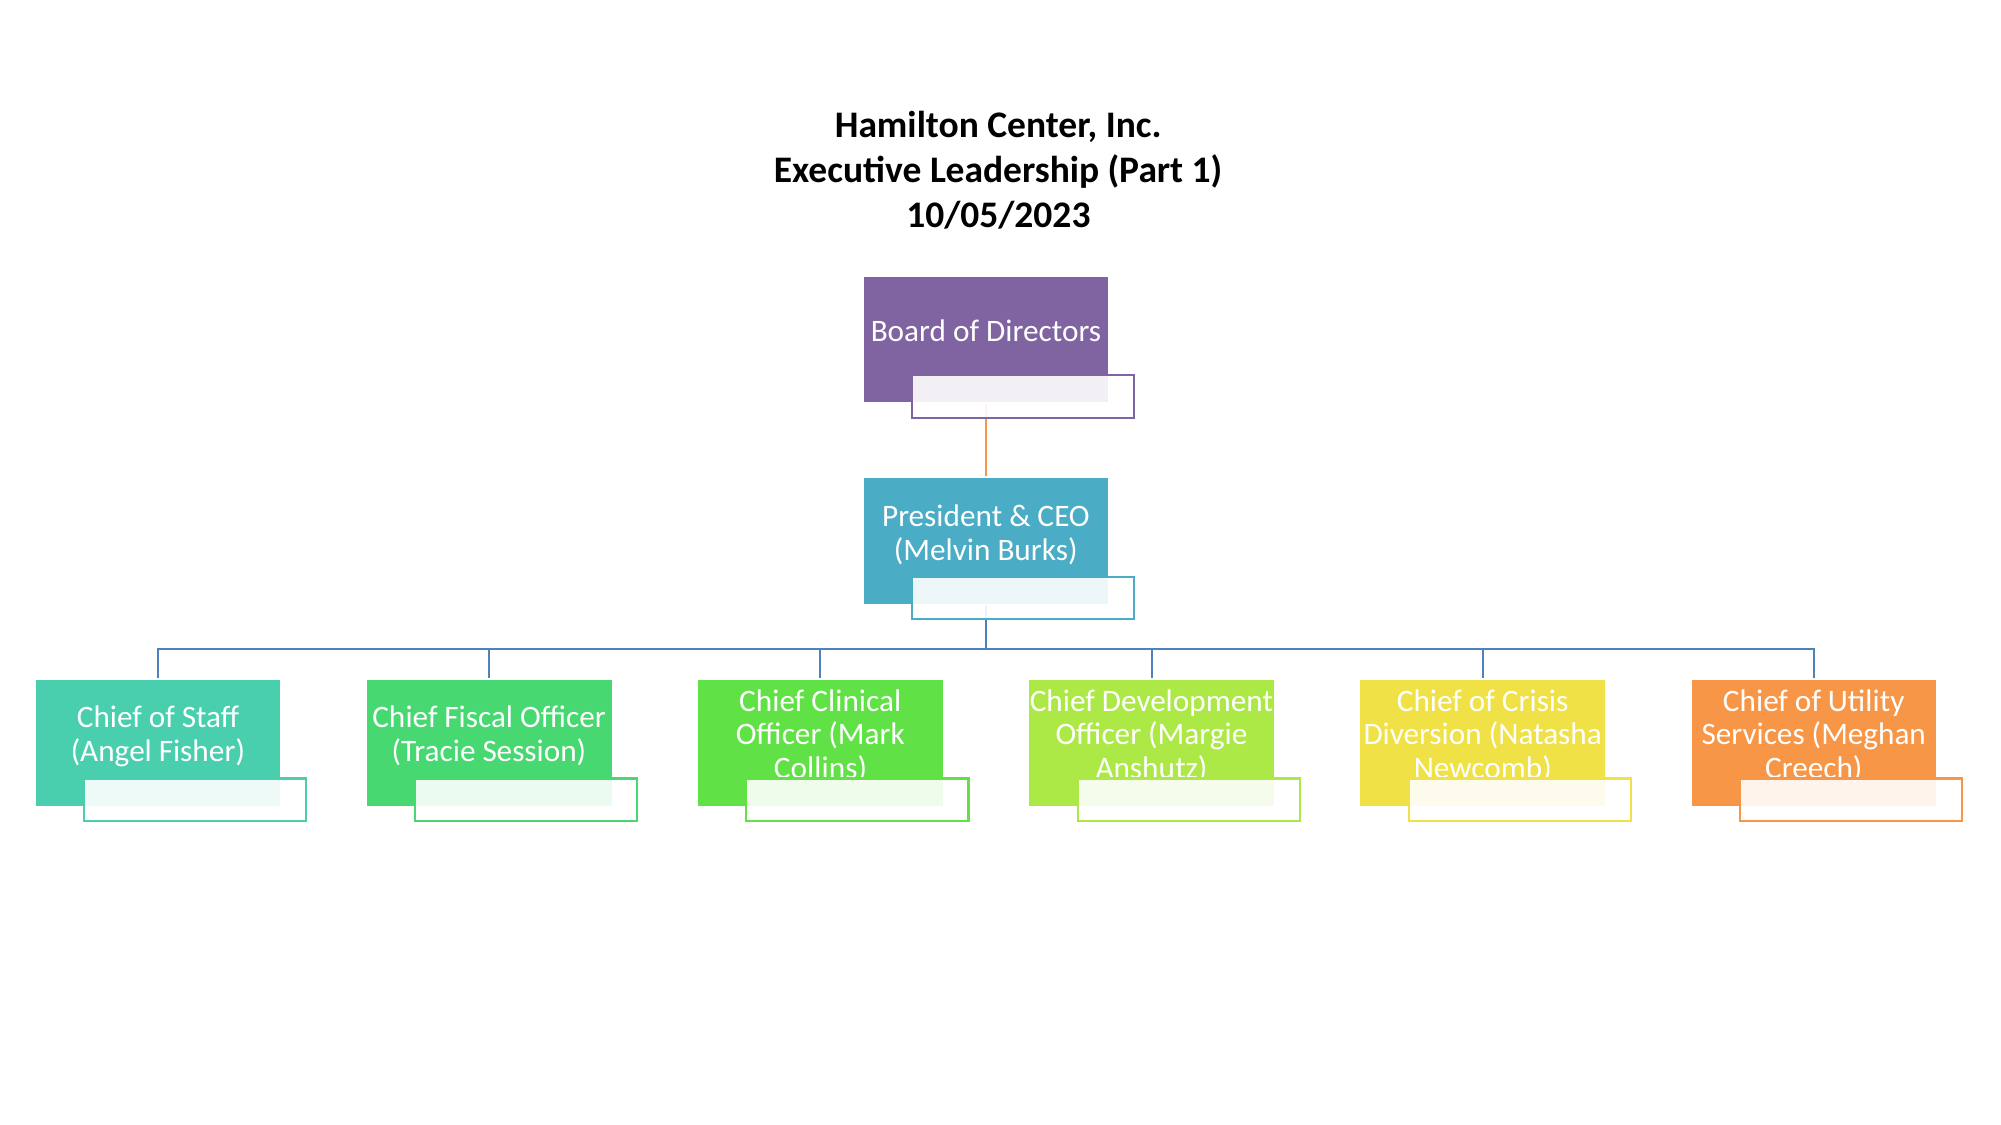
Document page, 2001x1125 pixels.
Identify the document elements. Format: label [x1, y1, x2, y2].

text_box [15, 0, 1982, 1097]
